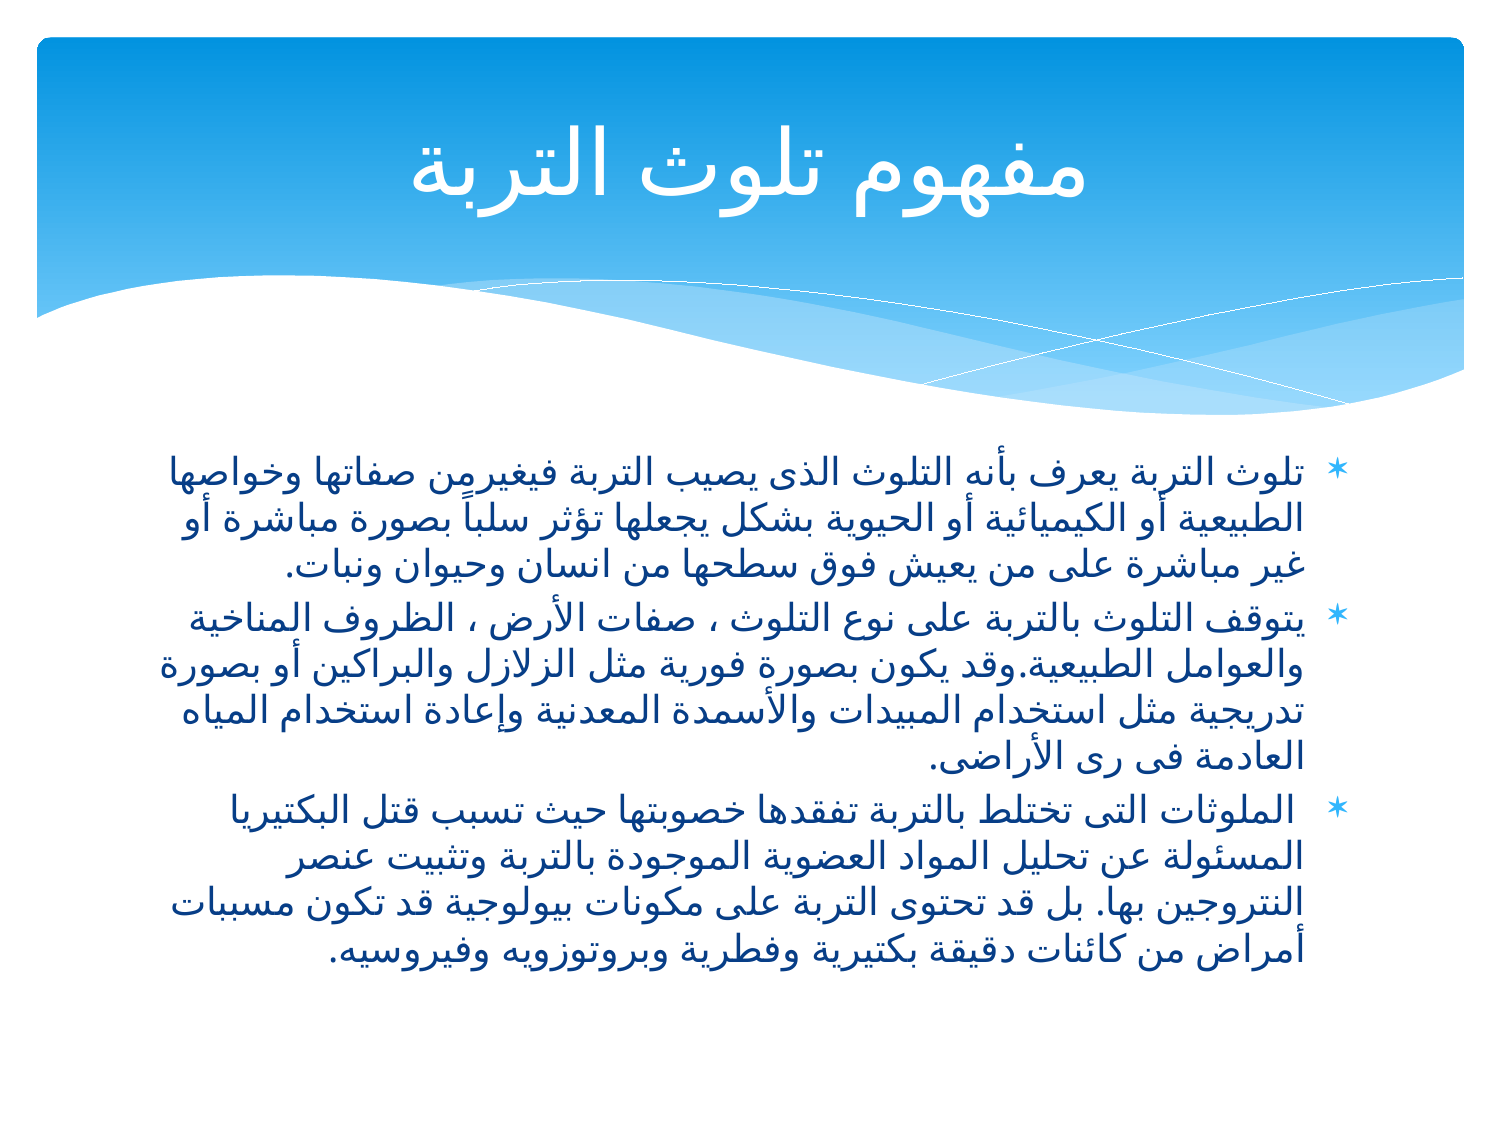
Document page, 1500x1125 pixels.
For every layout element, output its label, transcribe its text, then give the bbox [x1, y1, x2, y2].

list تلوث التربة يعرف بأنه التلوث الذى يصيب التربة فيغيرمن صفاتها وخواصها الطبيعية أو الكيميائية أو الحيوية بشكل يجعلها تؤثر سلباً بصورة مباشرة أو غير مباشرة على من يعيش فوق سطحها من انسان وحيوان ونبات. يتوقف التلوث بالتربة على نوع التلوث ، صفات الأرض ، الظروف المناخية والعوامل الطبيعية.وقد يكون بصورة فورية مثل الزلازل والبراكين أو بصورة تدريجية مثل استخدام المبيدات والأسمدة المعدنية وإعادة استخدام المياه العادمة فى رى الأراضى. الملوثات التى تختلط بالتربة تفقدها خصوبتها حيث تسبب قتل البكتيريا المسئولة عن تحليل المواد العضوية الموجودة بالتربة وتثبيت عنصر النتروجين بها. بل قد تحتوى التربة على مكونات بيولوجية قد تكون مسببات أمراض من كائنات دقيقة بكتيرية وفطرية وبروتوزويه وفيروسيه. [143, 438, 1359, 1005]
title مفهوم تلوث التربة [75, 55, 1425, 261]
